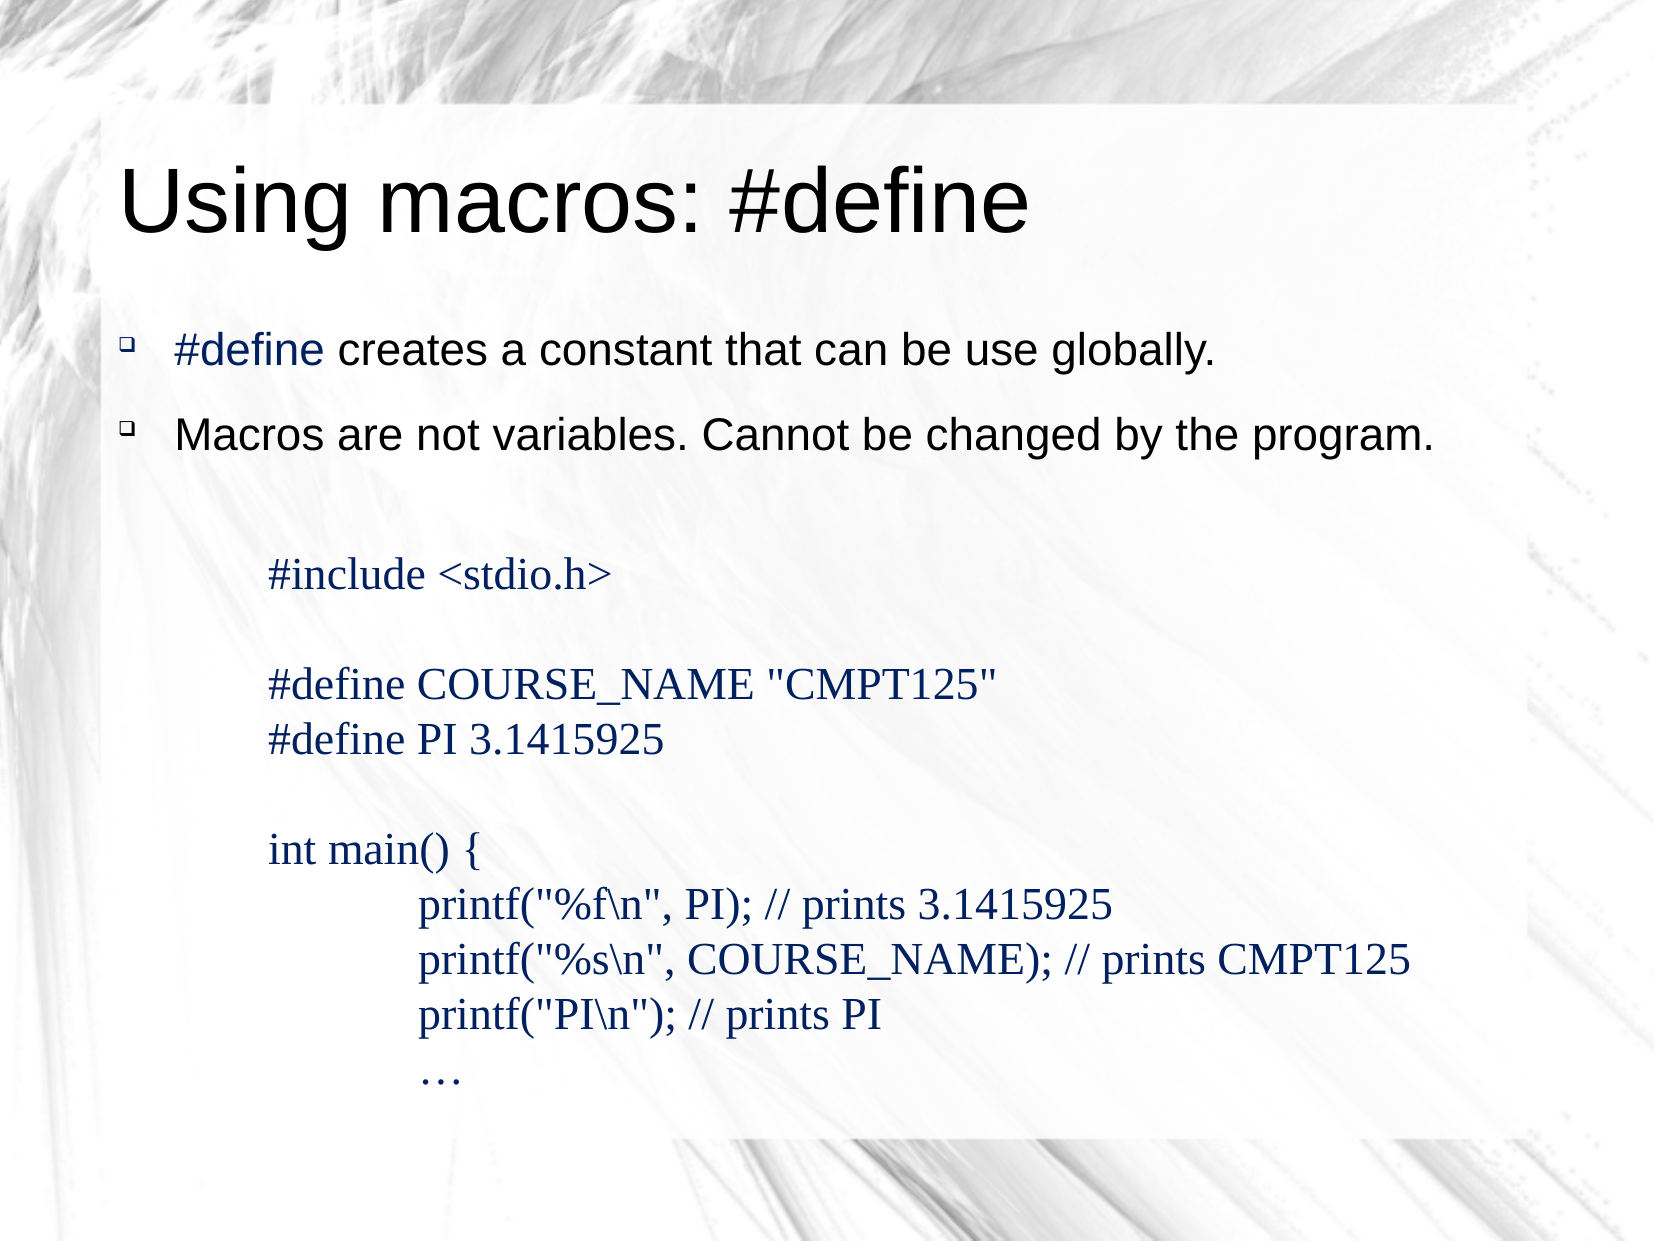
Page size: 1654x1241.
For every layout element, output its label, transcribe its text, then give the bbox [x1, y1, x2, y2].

list #define creates a constant that can be use globally. Macros are not variables. Cannot be changed by the program. #include <stdio.h> #define COURSE_NAME "CMPT125" #define PI 3.1415925 int main() { printf("%f\n", PI); // prints 3.1415925 printf("%s\n", COURSE_NAME); // prints CMPT125 printf("PI\n"); // prints PI … [118, 319, 1571, 1180]
text_box Using macros: #define [118, 93, 1535, 299]
picture [0, 0, 1654, 1241]
